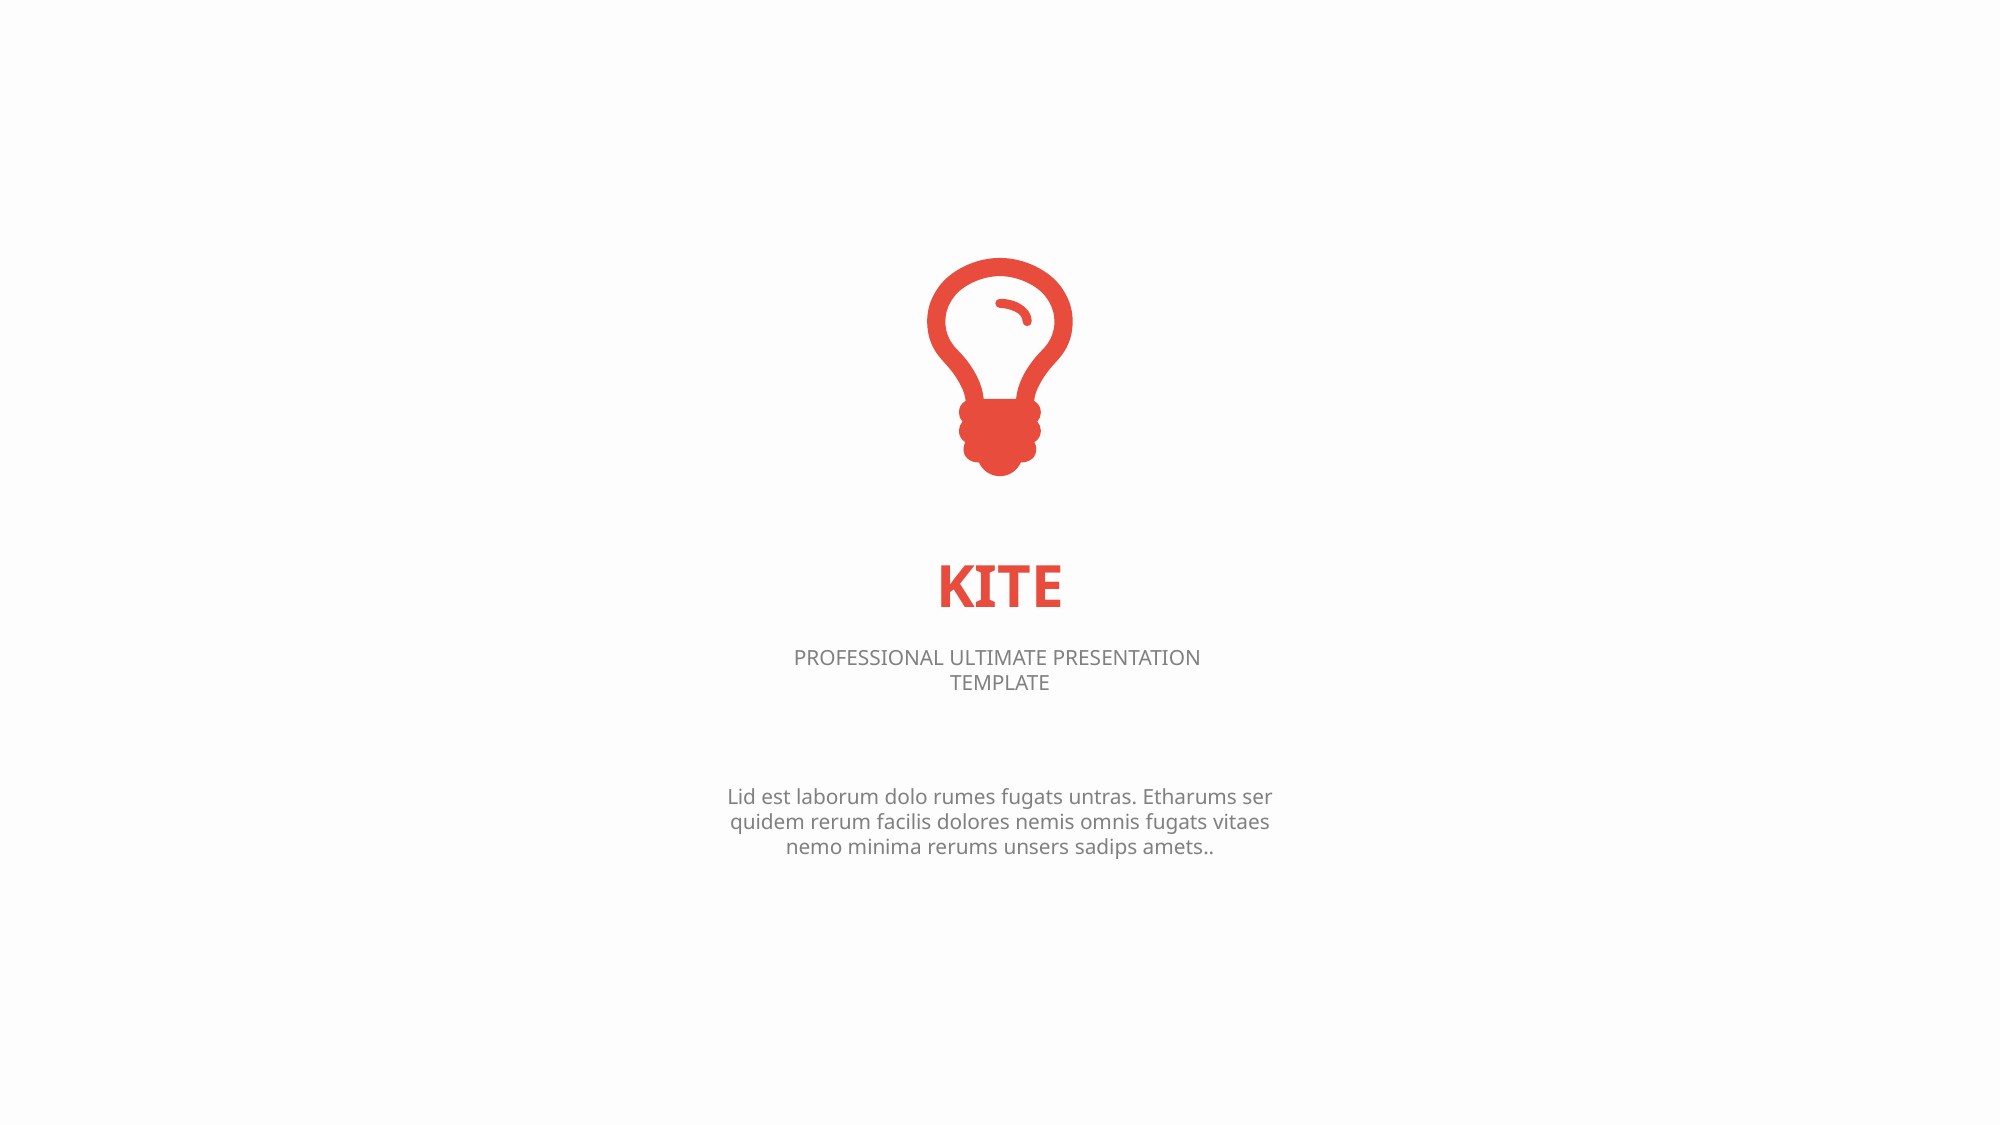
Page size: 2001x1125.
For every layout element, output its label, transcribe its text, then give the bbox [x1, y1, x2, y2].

text_box [927, 257, 1073, 477]
text_box KITE PROFESSIONAL ULTIMATE PRESENTATION TEMPLATE [778, 541, 1221, 702]
text_box Lid est laborum dolo rumes fugats untras. Etharums ser quidem rerum facilis dolores nemis omnis fugats vitaes nemo minima rerums unsers sadips amets.. [685, 776, 1315, 866]
